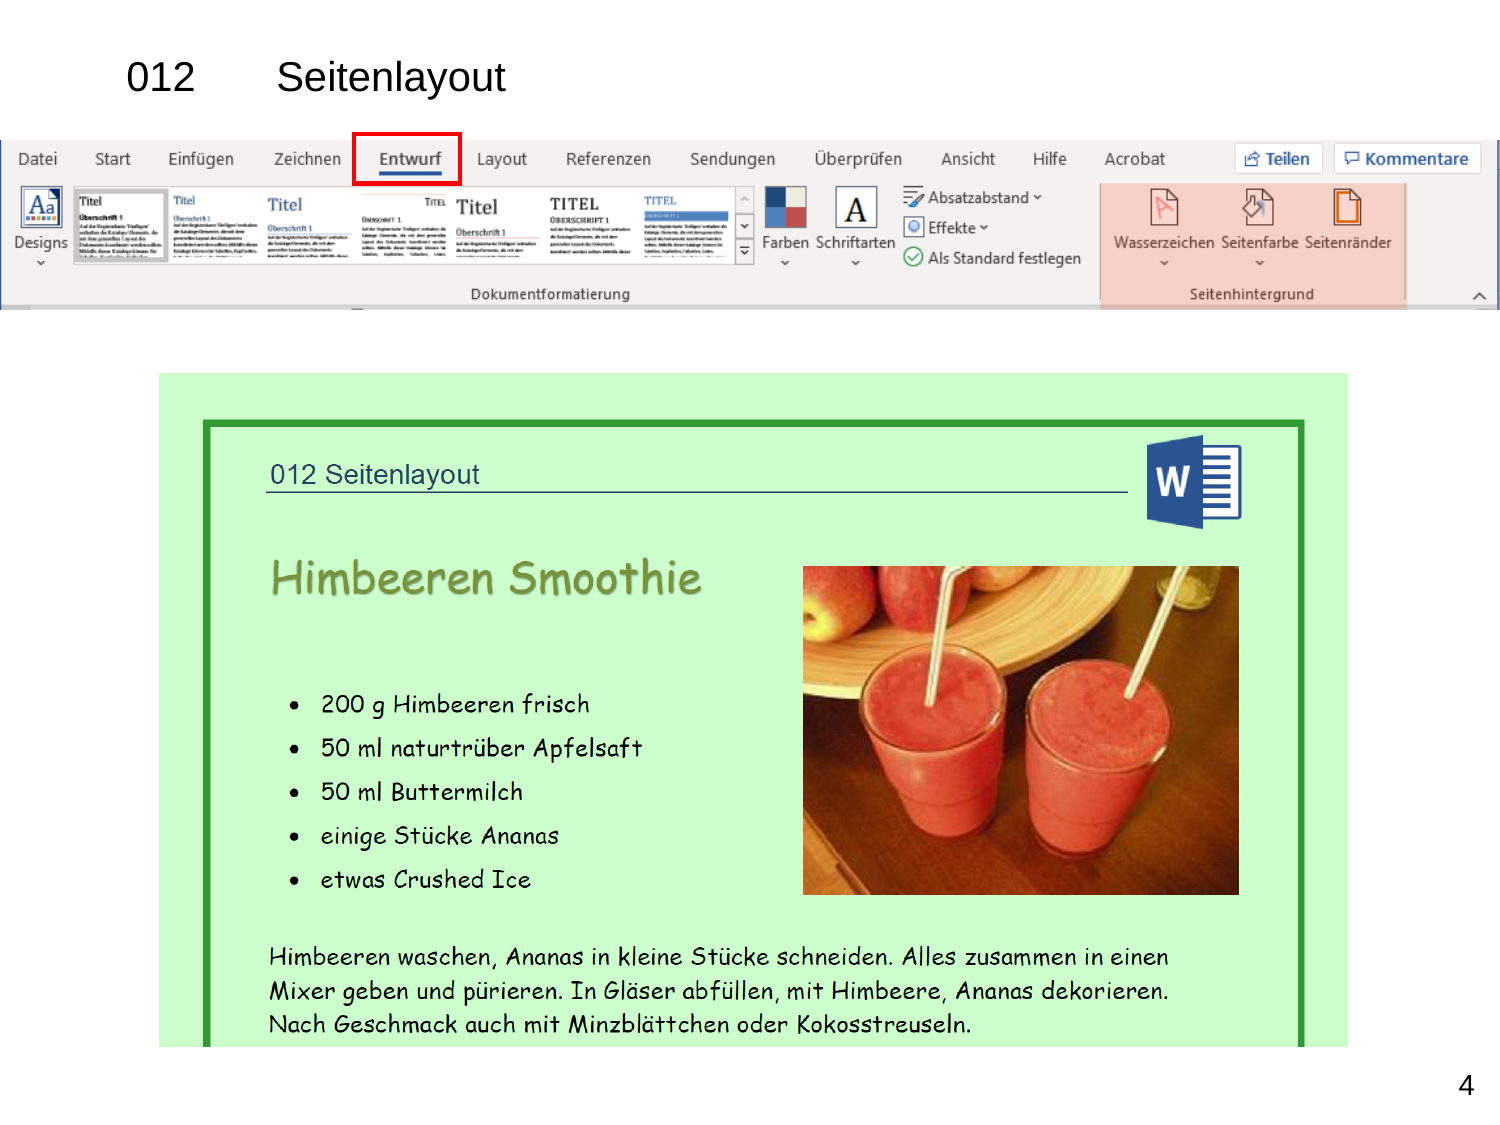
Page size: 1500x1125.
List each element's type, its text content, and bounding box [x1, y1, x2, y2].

picture [159, 373, 1348, 1047]
list 012 Seitenlayout [111, 42, 1389, 114]
picture [0, 140, 1500, 310]
text_box [353, 133, 461, 140]
slide_number 4 [1139, 1058, 1490, 1125]
